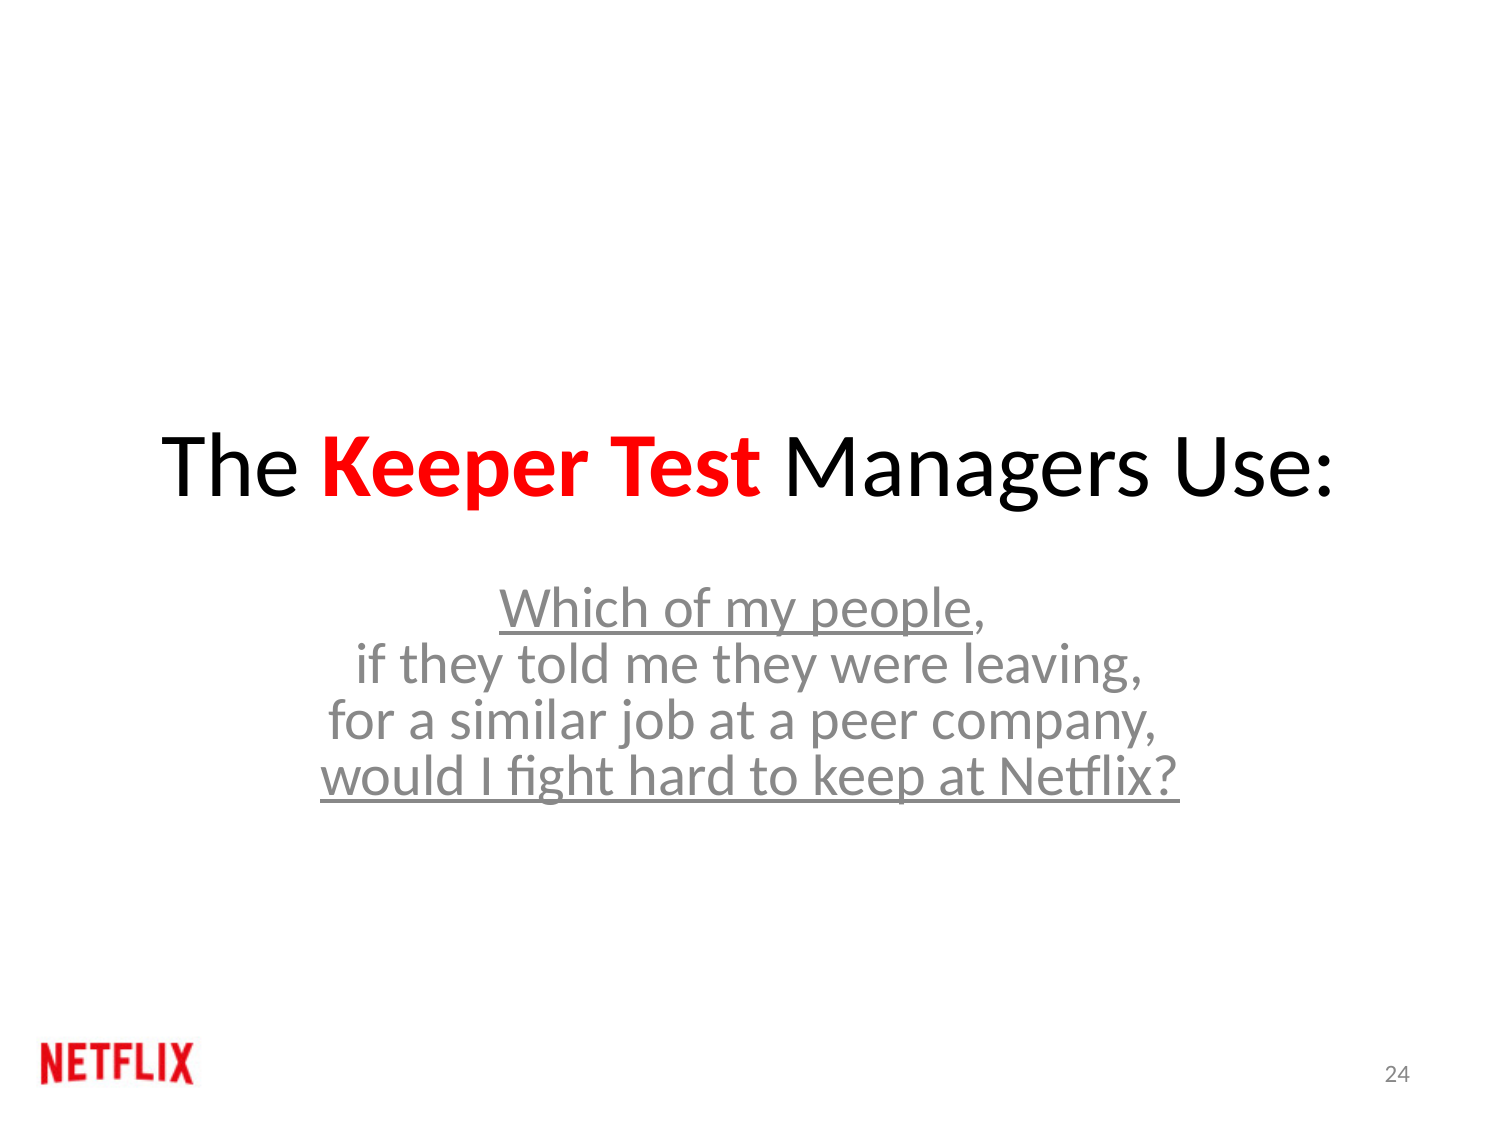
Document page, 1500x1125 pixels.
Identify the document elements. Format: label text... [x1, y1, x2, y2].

picture [24, 1024, 211, 1104]
subtitle Which of my people, if they told me they were leaving, for a similar job at a peer company, would I fight hard to keep at Netflix? [187, 575, 1313, 1025]
title The Keeper Test Managers Use: [112, 349, 1388, 591]
slide_number ‹#› [1074, 1042, 1425, 1103]
